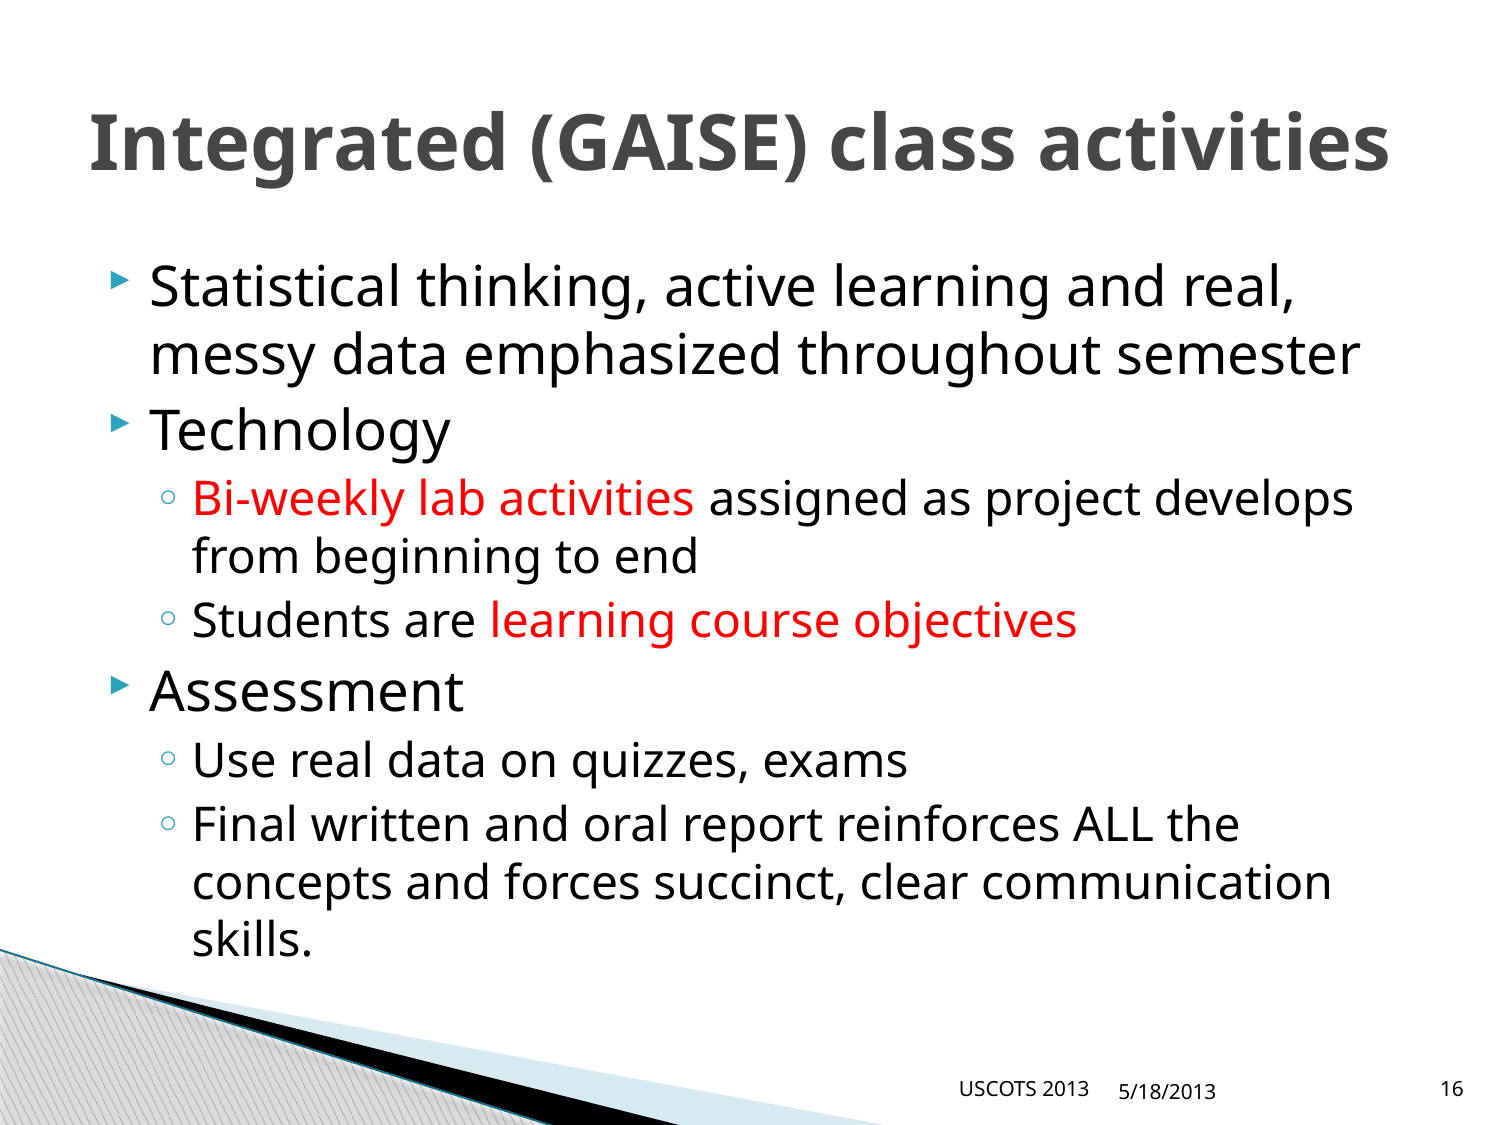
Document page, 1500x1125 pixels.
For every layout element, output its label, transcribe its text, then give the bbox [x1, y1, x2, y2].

title Integrated (GAISE) class activities [75, 45, 1425, 233]
slide_number 16 [1418, 1051, 1479, 1112]
list Statistical thinking, active learning and real, messy data emphasized throughout semester Technology Bi-weekly lab activities assigned as project develops from beginning to end Students are learning course objectives Assessment Use real data on quizzes, exams Final written and oral report reinforces ALL the concepts and forces succinct, clear communication skills. [75, 243, 1425, 986]
footer USCOTS 2013 [718, 1051, 1105, 1112]
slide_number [1105, 1051, 1418, 1112]
